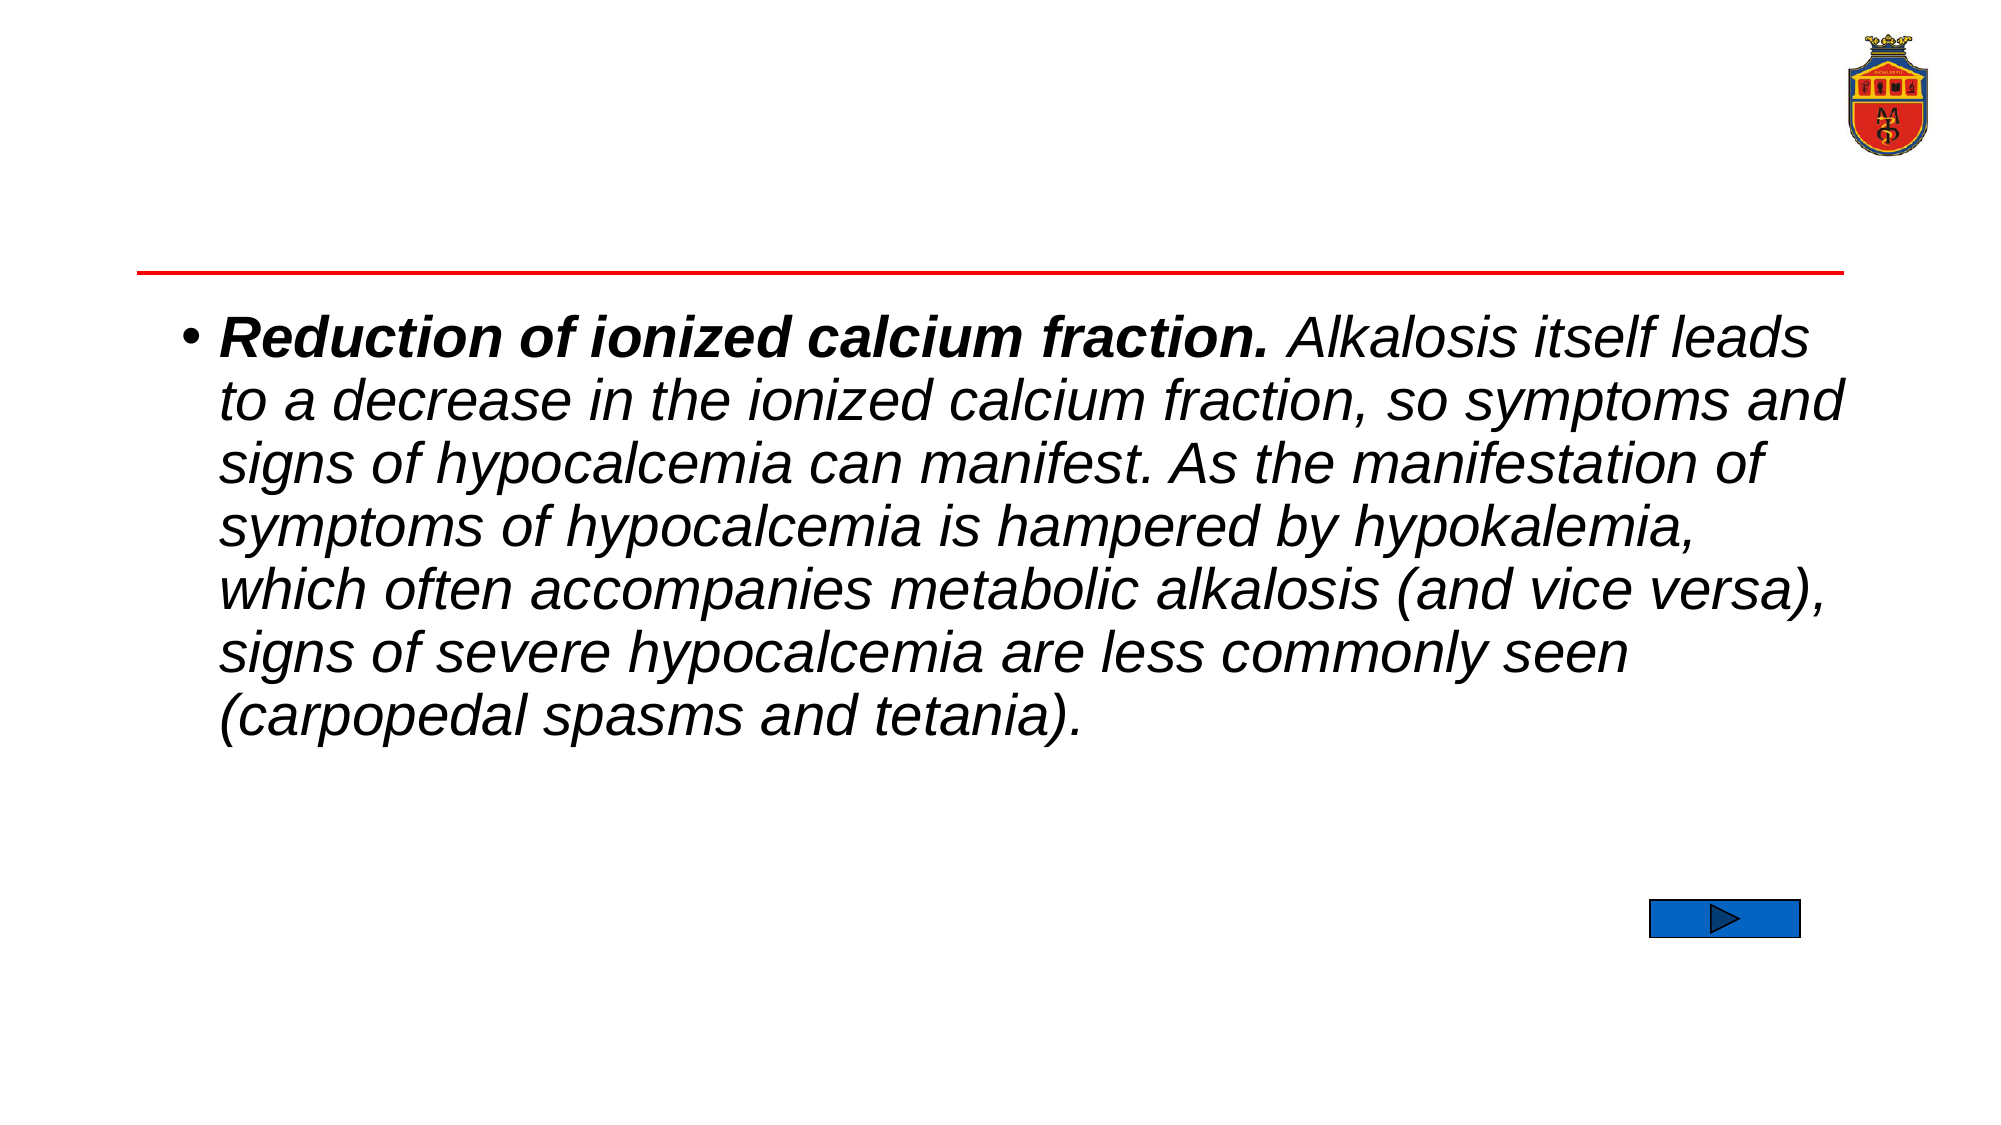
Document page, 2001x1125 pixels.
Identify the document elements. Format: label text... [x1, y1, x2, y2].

text_box [1649, 900, 1800, 938]
picture [1794, 16, 1969, 189]
list Reduction of ionized calcium fraction. Alkalosis itself leads to a decrease in the ionized calcium fraction, so symptoms and signs of hypocalcemia can manifest. As the manifestation of symptoms of hypocalcemia is hampered by hypokalemia, which often accompanies metabolic alkalosis (and vice versa), signs of severe hypocalcemia are less commonly seen (carpopedal spasms and tetania). [166, 299, 1867, 975]
